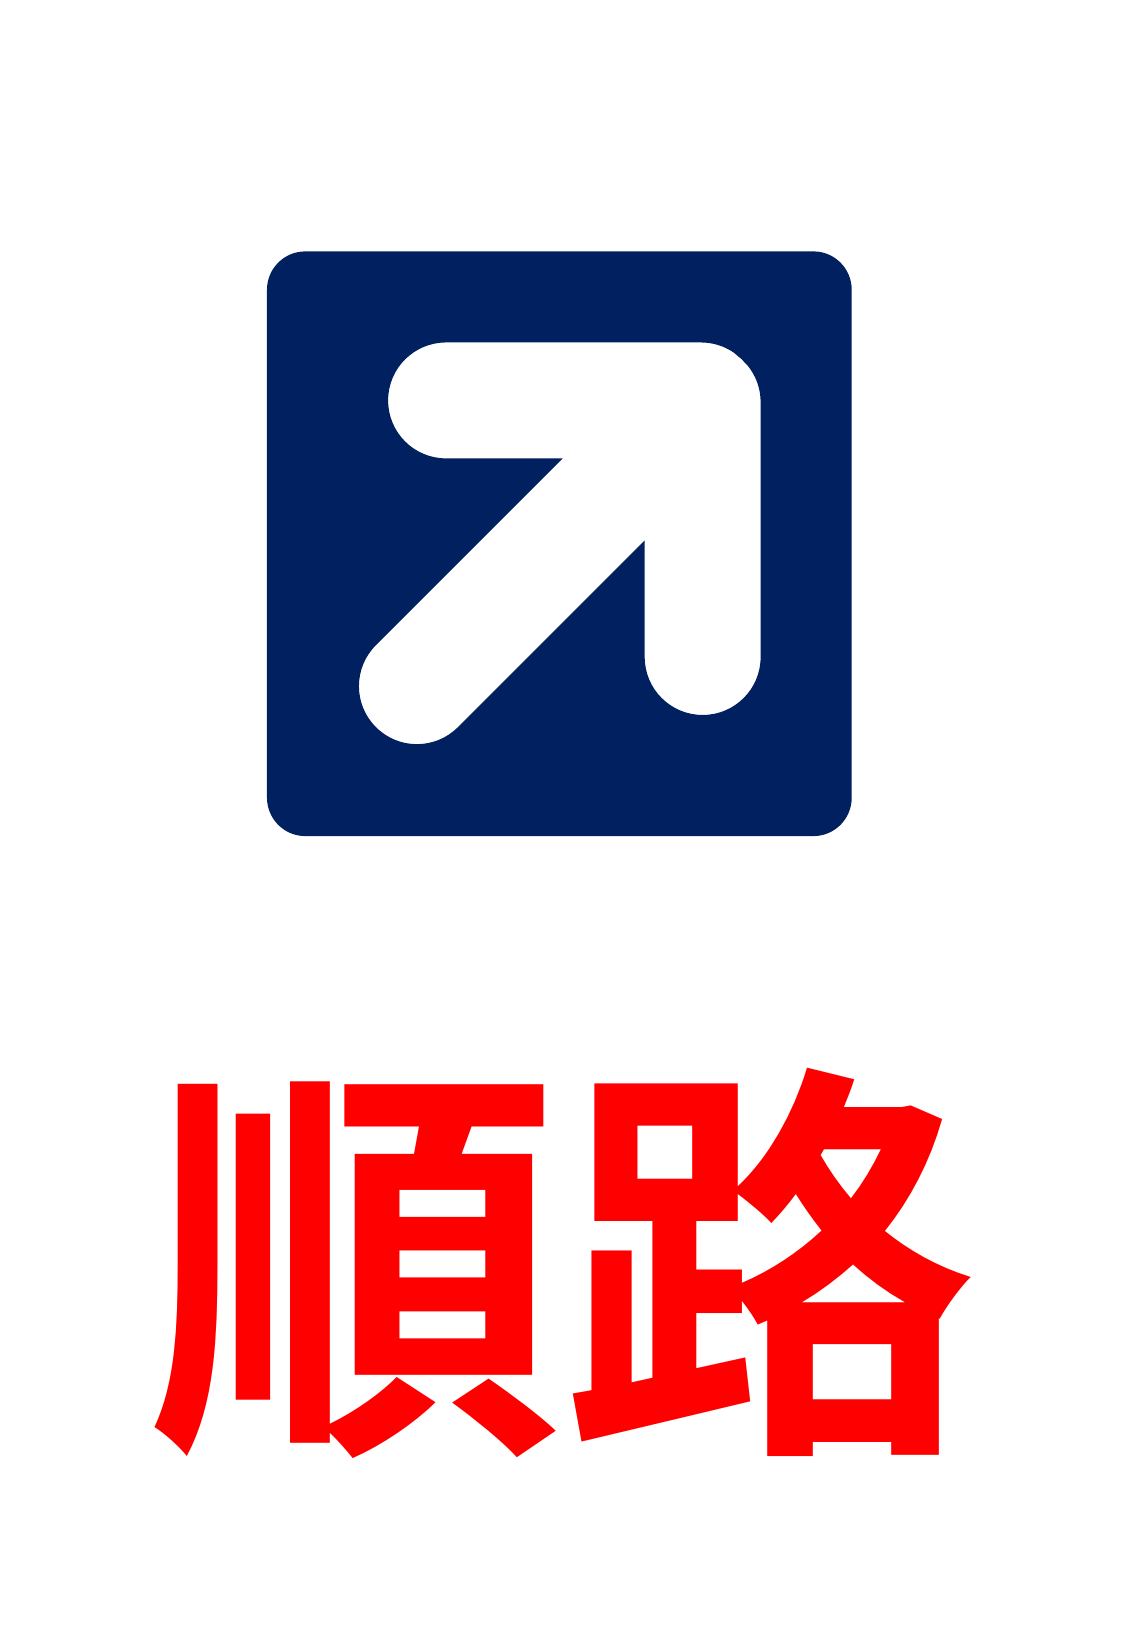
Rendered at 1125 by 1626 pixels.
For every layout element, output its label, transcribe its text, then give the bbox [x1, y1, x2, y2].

text_box 順路 [0, 998, 1125, 1511]
text_box [264, 249, 854, 839]
